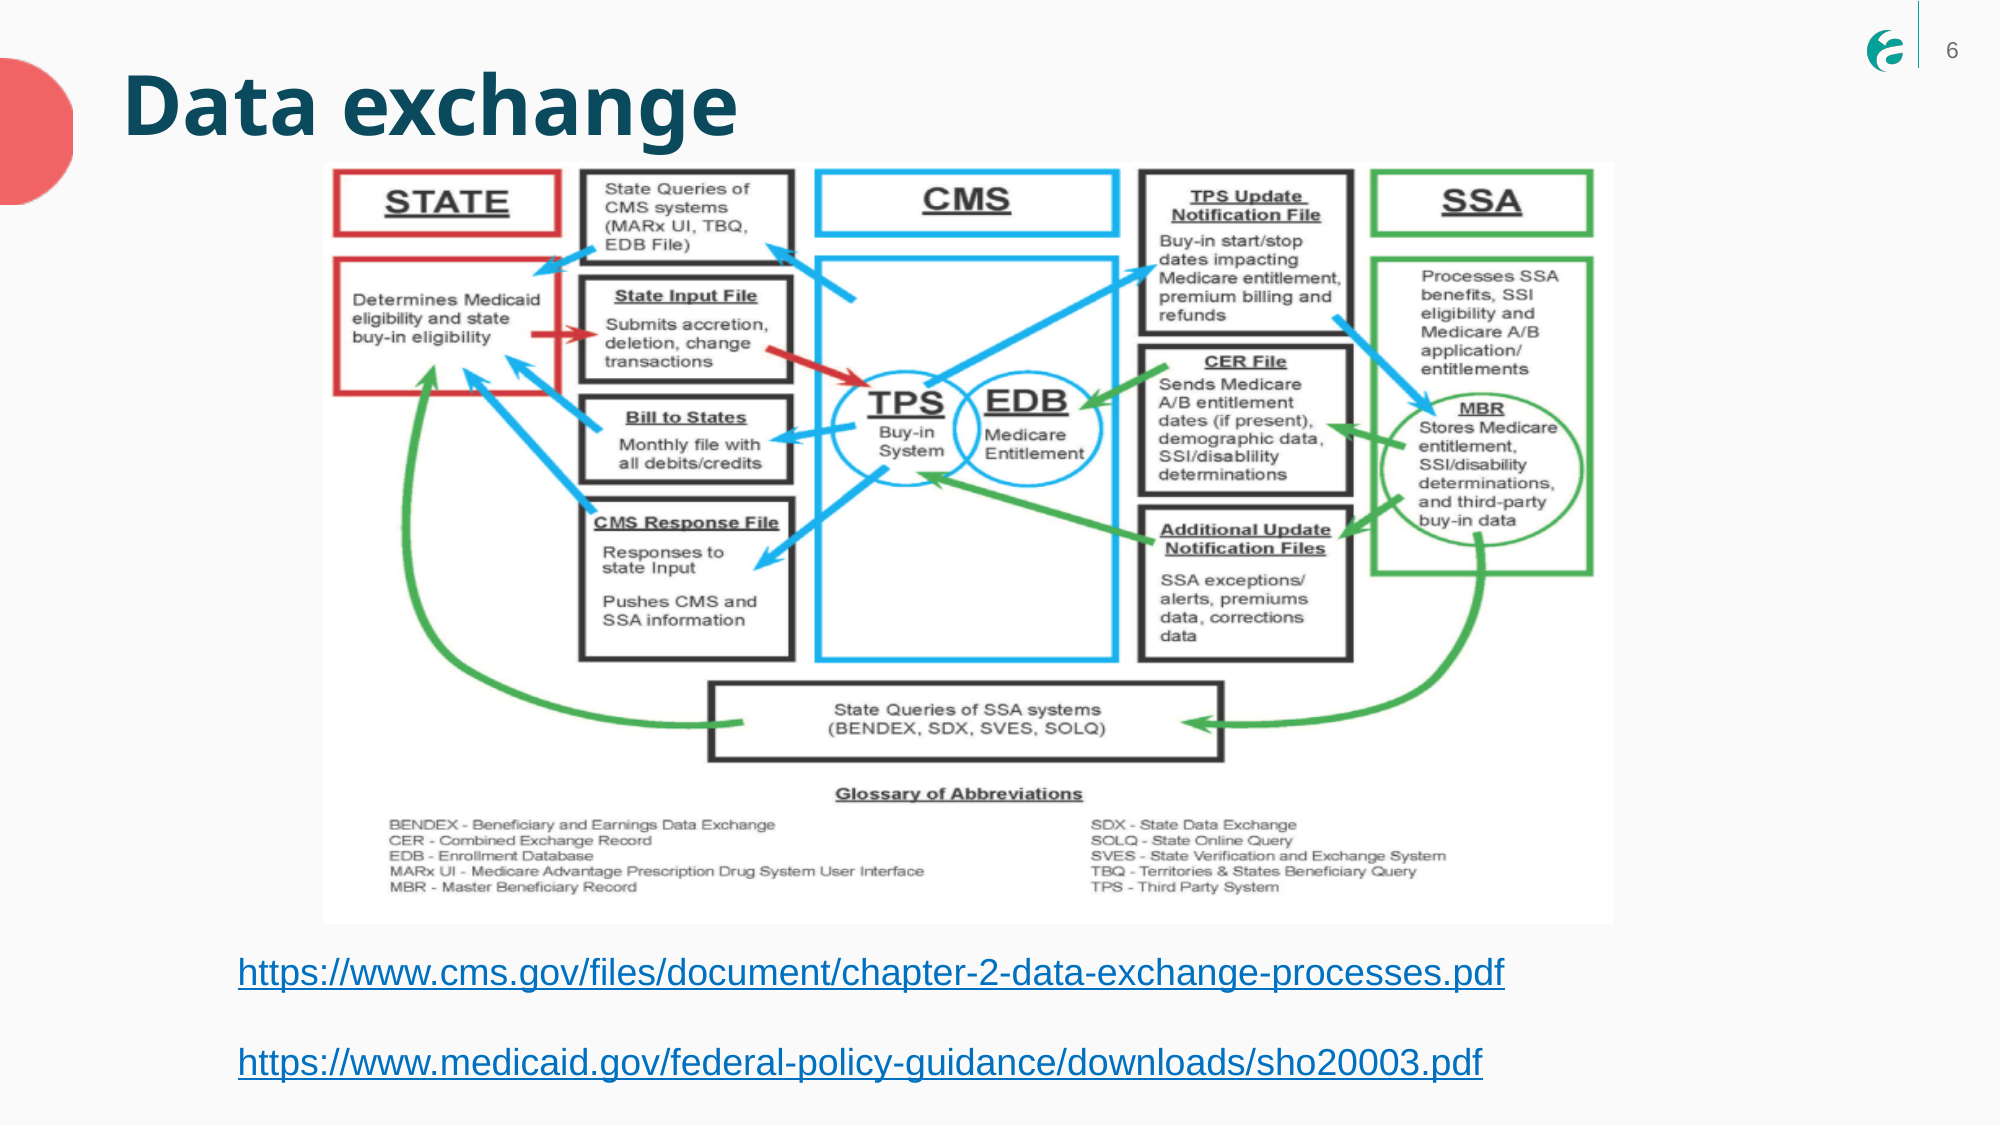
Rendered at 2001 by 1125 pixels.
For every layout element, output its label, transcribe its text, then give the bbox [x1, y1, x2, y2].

list Data exchange [106, 48, 1677, 168]
text_box https://www.cms.gov/files/document/chapter-2-data-exchange-processes.pdf https://www.medicaid.gov/federal-policy-guidance/downloads/sho20003.pdf [222, 941, 1614, 1125]
picture [323, 162, 1615, 924]
